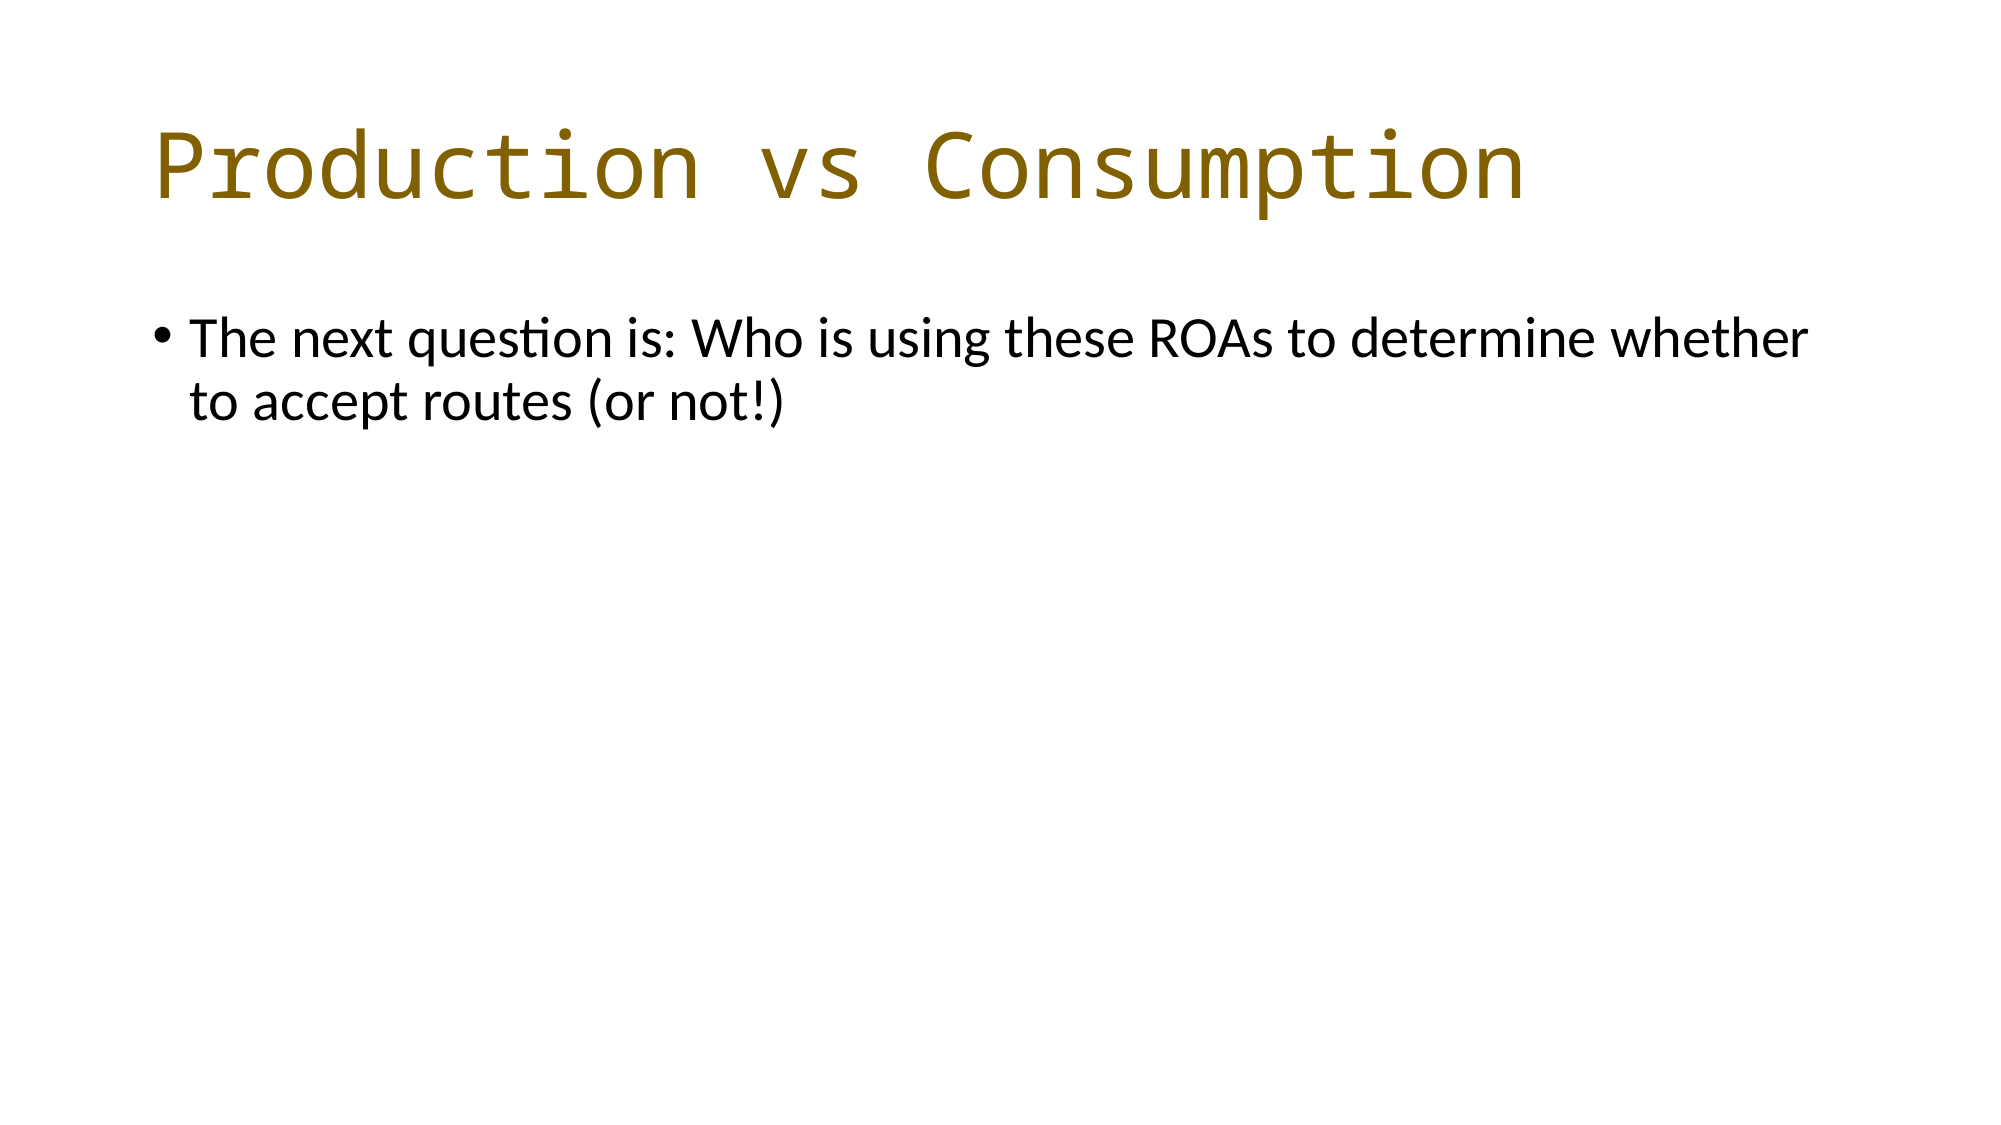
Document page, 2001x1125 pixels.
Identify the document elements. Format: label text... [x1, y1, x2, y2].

title Production vs Consumption [137, 59, 1863, 278]
list The next question is: Who is using these ROAs to determine whether to accept routes (or not!) [137, 299, 1863, 1014]
